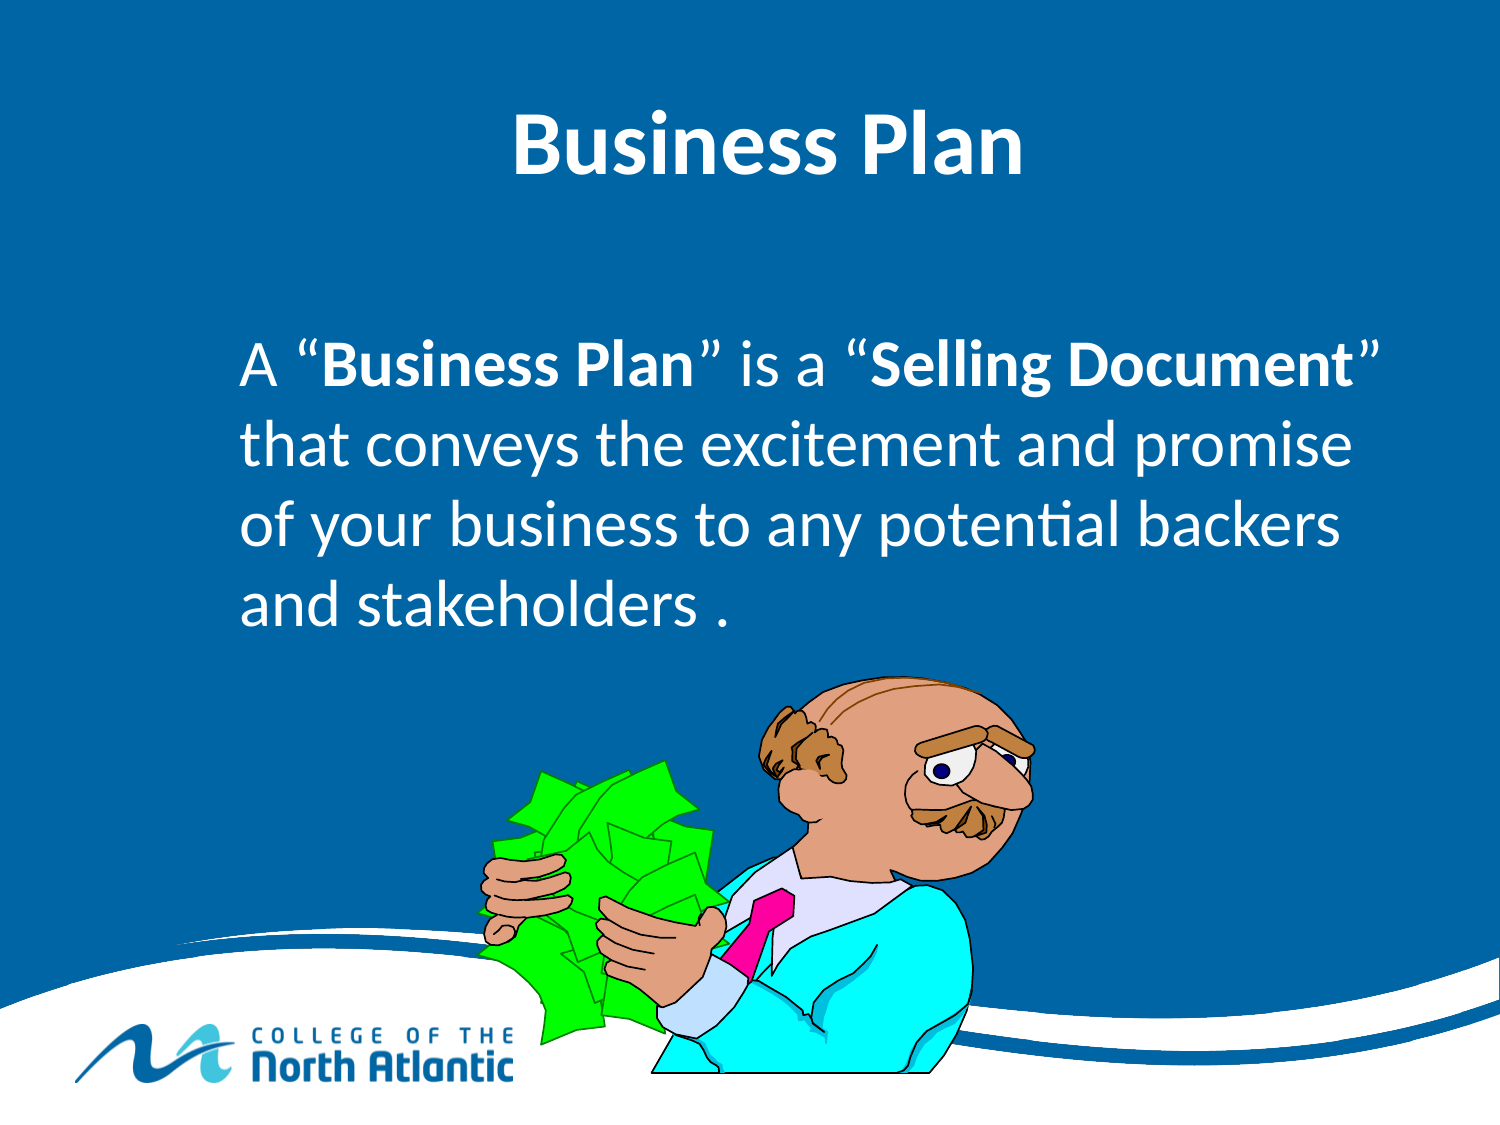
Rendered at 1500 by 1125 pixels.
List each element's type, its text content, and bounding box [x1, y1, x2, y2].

text_box Business Plan [150, 75, 1388, 200]
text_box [474, 674, 1042, 1080]
text_box A “Business Plan” is a “Selling Document” that conveys the excitement and promise of your business to any potential backers and stakeholders . [225, 312, 1439, 647]
picture [0, 928, 1500, 1125]
